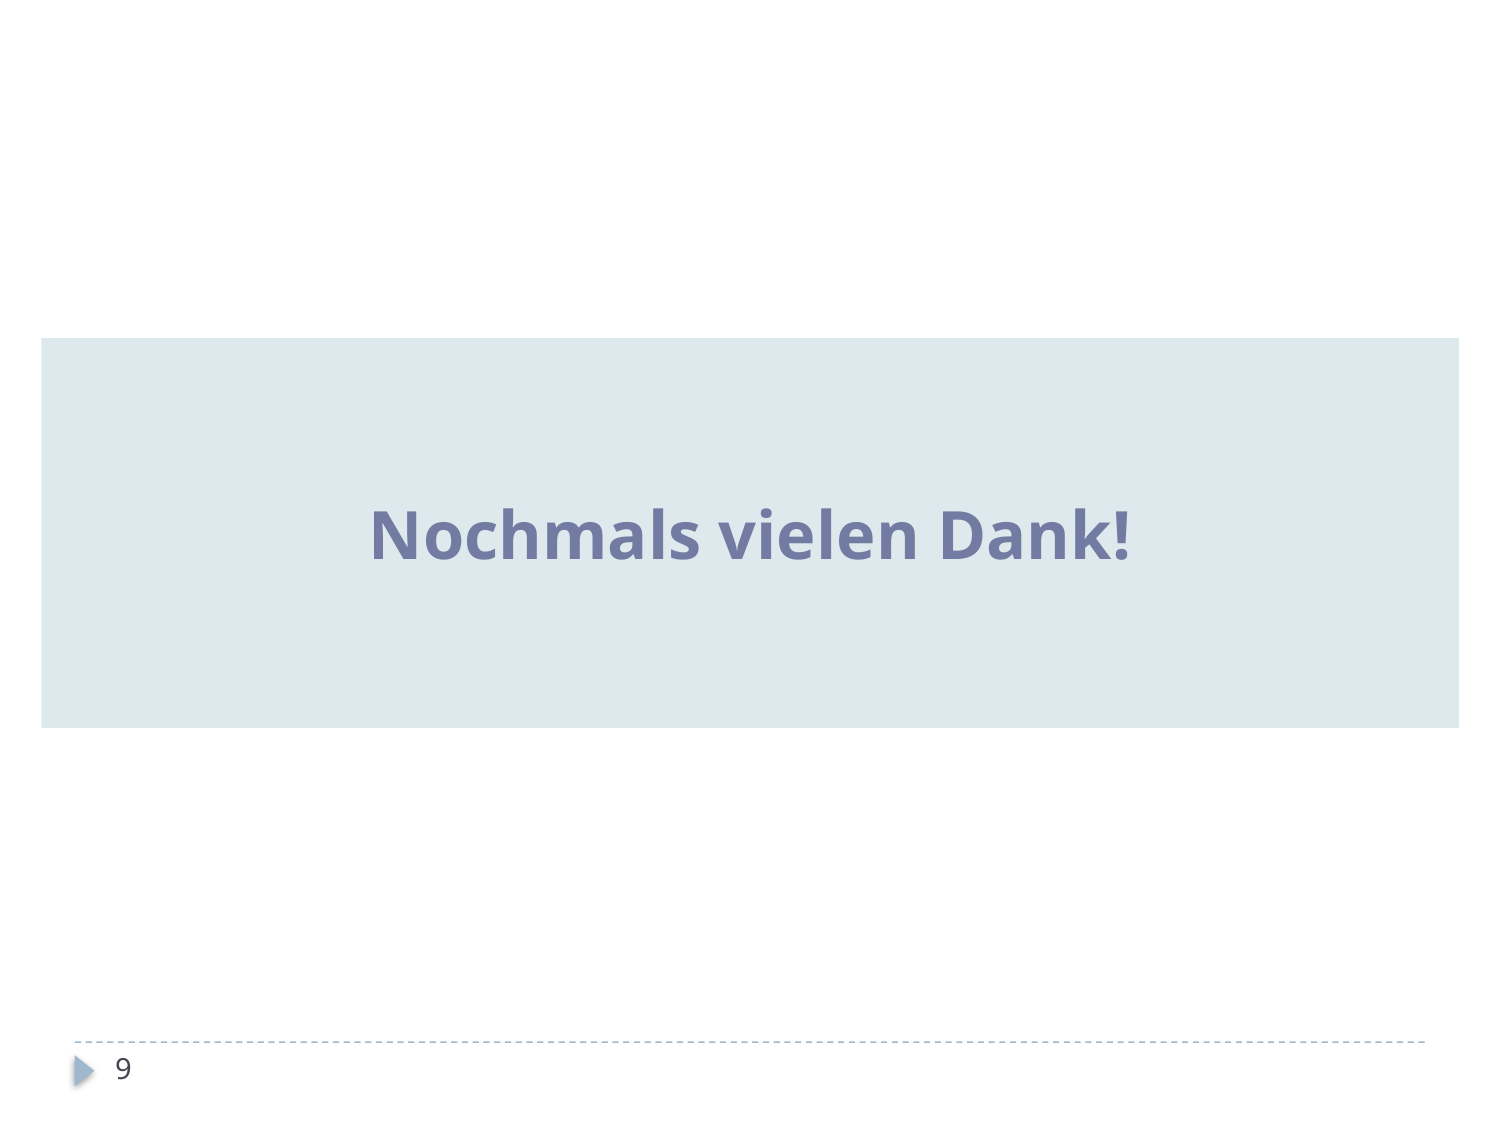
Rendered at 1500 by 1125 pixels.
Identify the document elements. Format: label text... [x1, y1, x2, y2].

slide_number 9 [100, 1042, 426, 1103]
title Nochmals vielen Dank! [41, 338, 1459, 728]
